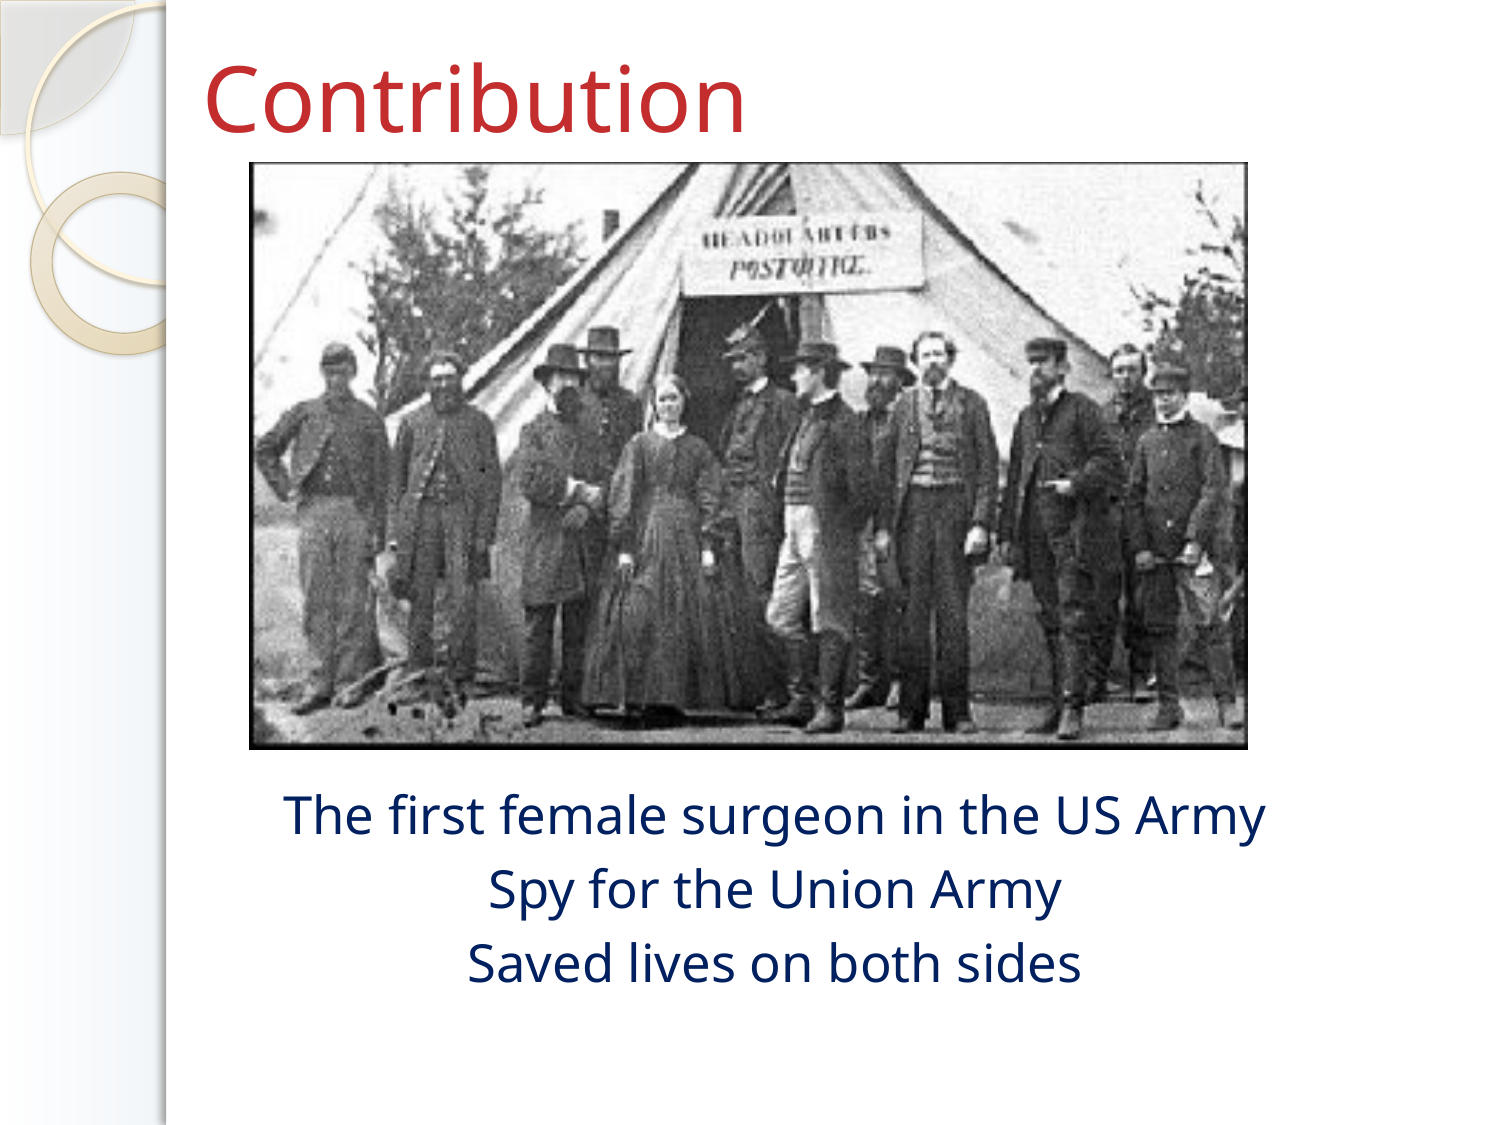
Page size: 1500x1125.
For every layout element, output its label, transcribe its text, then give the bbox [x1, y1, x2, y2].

picture [249, 162, 1248, 751]
list The first female surgeon in the US Army Spy for the Union Army Saved lives on both sides [249, 774, 1288, 1005]
title Contribution [187, 75, 1425, 238]
